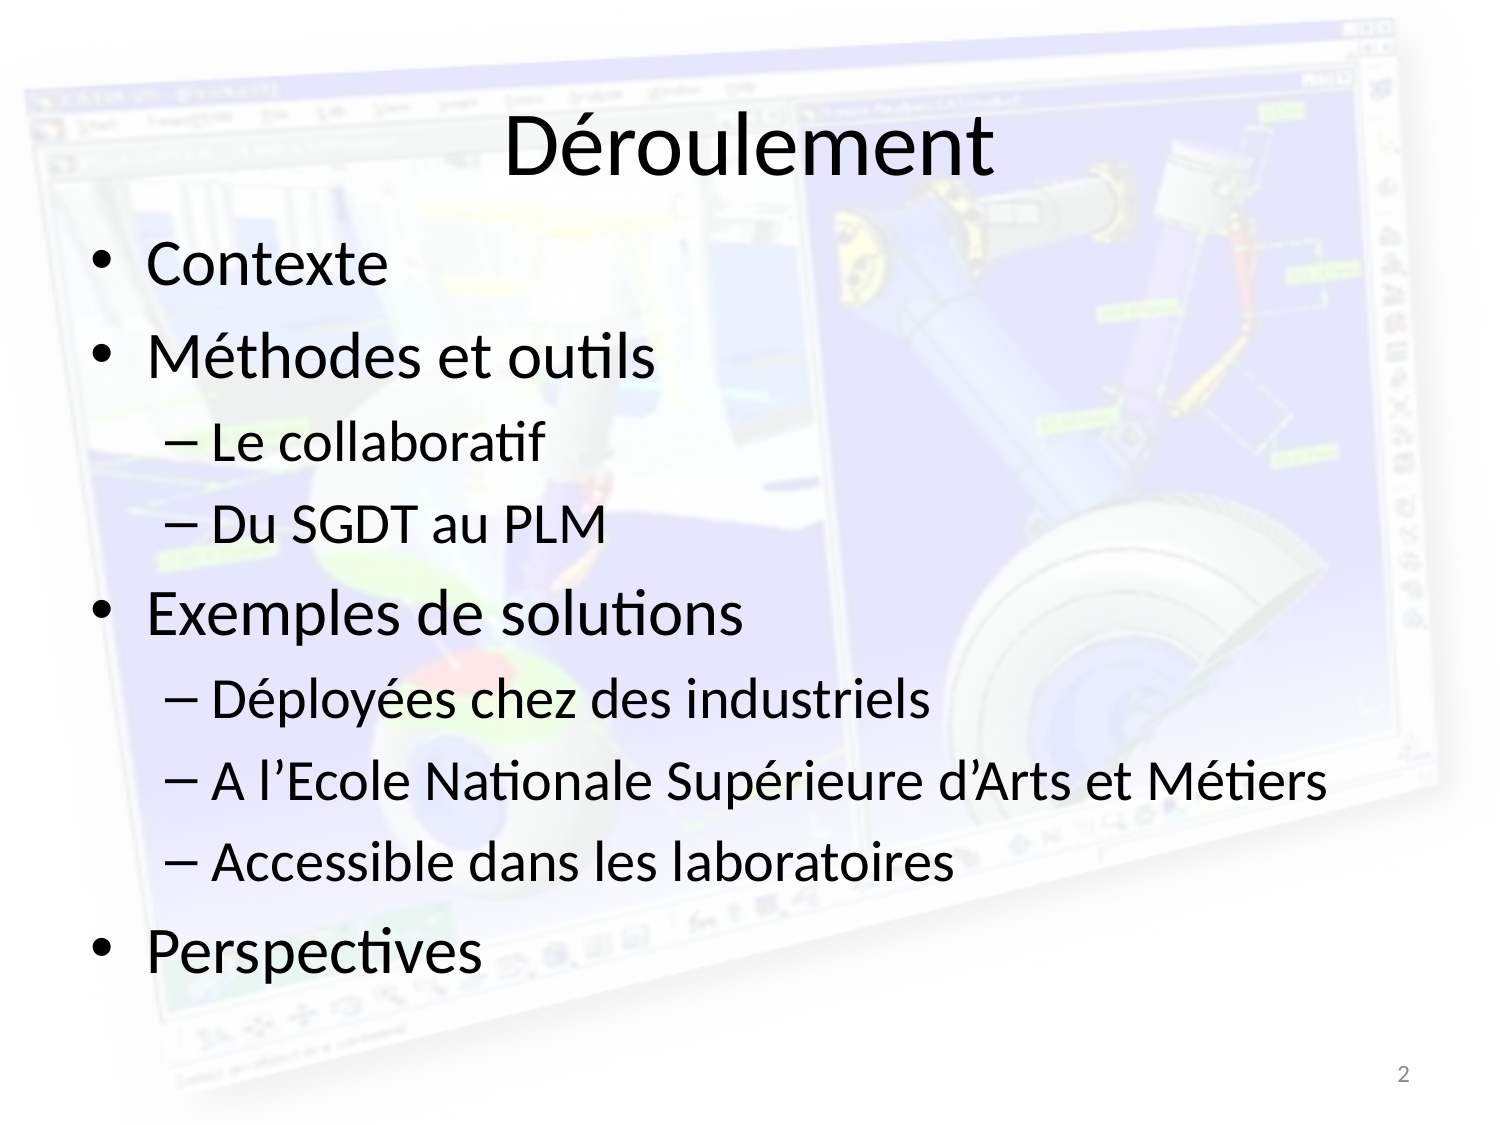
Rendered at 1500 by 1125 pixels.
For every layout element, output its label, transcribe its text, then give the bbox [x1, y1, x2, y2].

title Déroulement [75, 45, 1425, 210]
slide_number 2 [1074, 1042, 1425, 1103]
list Contexte Méthodes et outils Le collaboratif Du SGDT au PLM Exemples de solutions Déployées chez des industriels A l’Ecole Nationale Supérieure d’Arts et Métiers Accessible dans les laboratoires Perspectives [75, 210, 1425, 1005]
